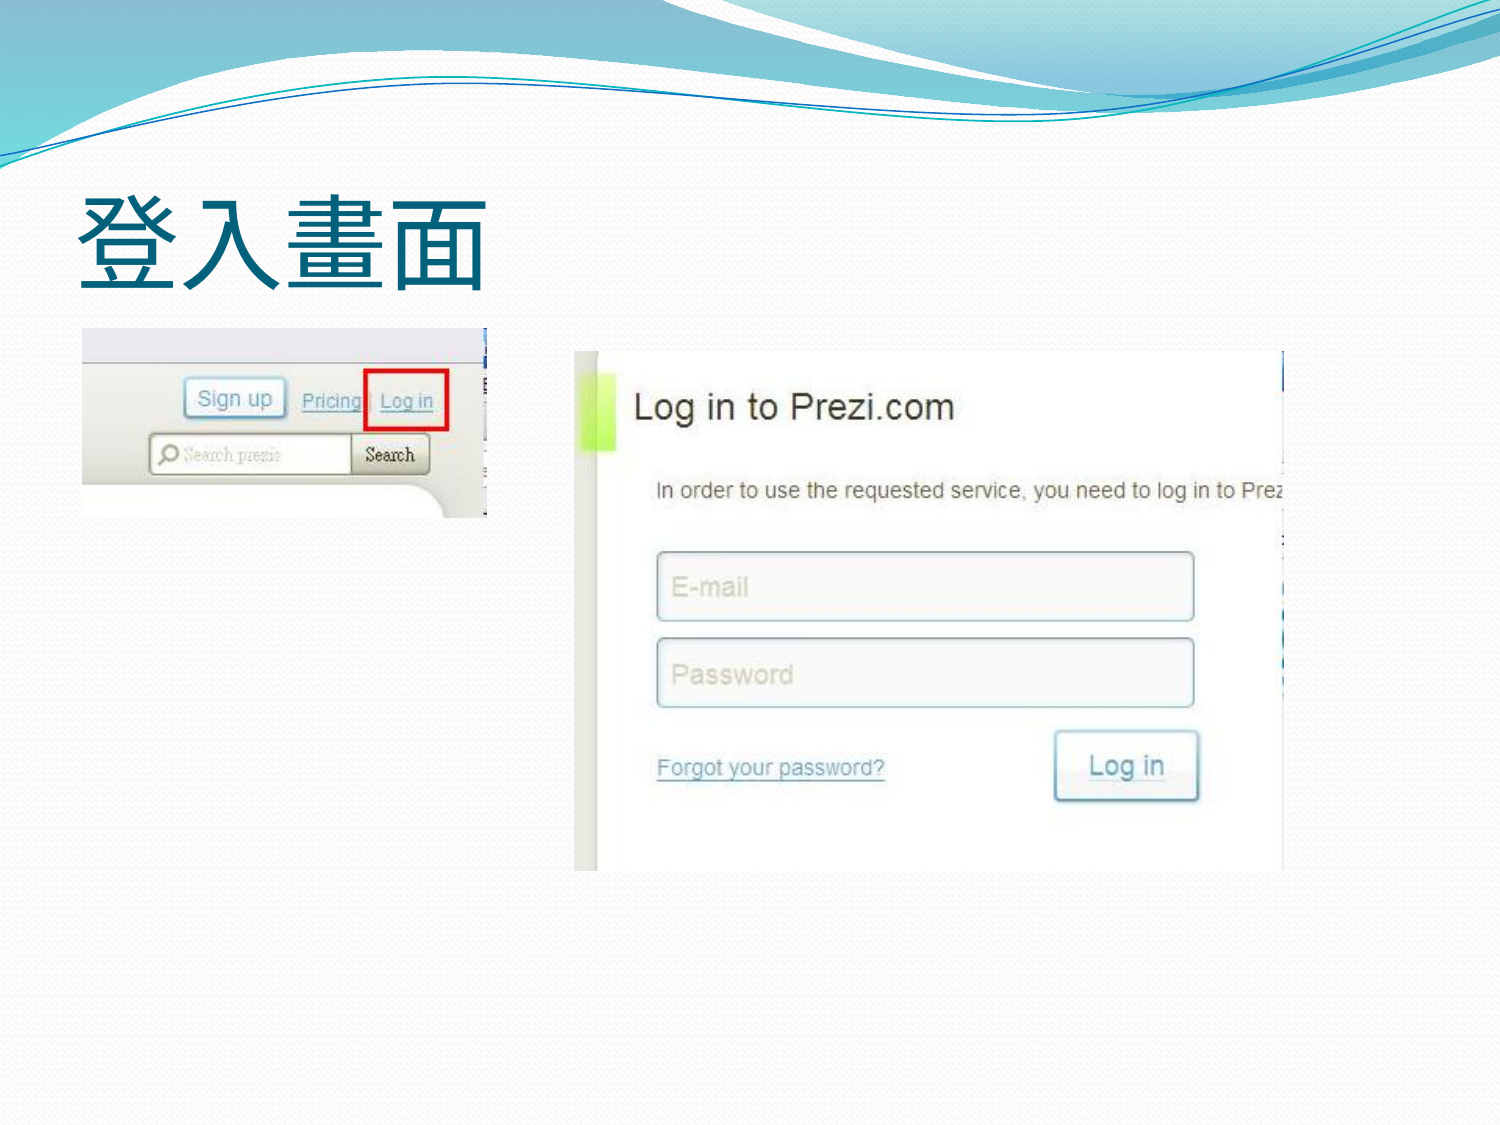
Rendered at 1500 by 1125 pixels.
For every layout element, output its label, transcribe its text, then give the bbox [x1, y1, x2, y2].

picture [573, 351, 1284, 871]
title 登入畫面 [74, 115, 1426, 304]
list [81, 327, 487, 518]
